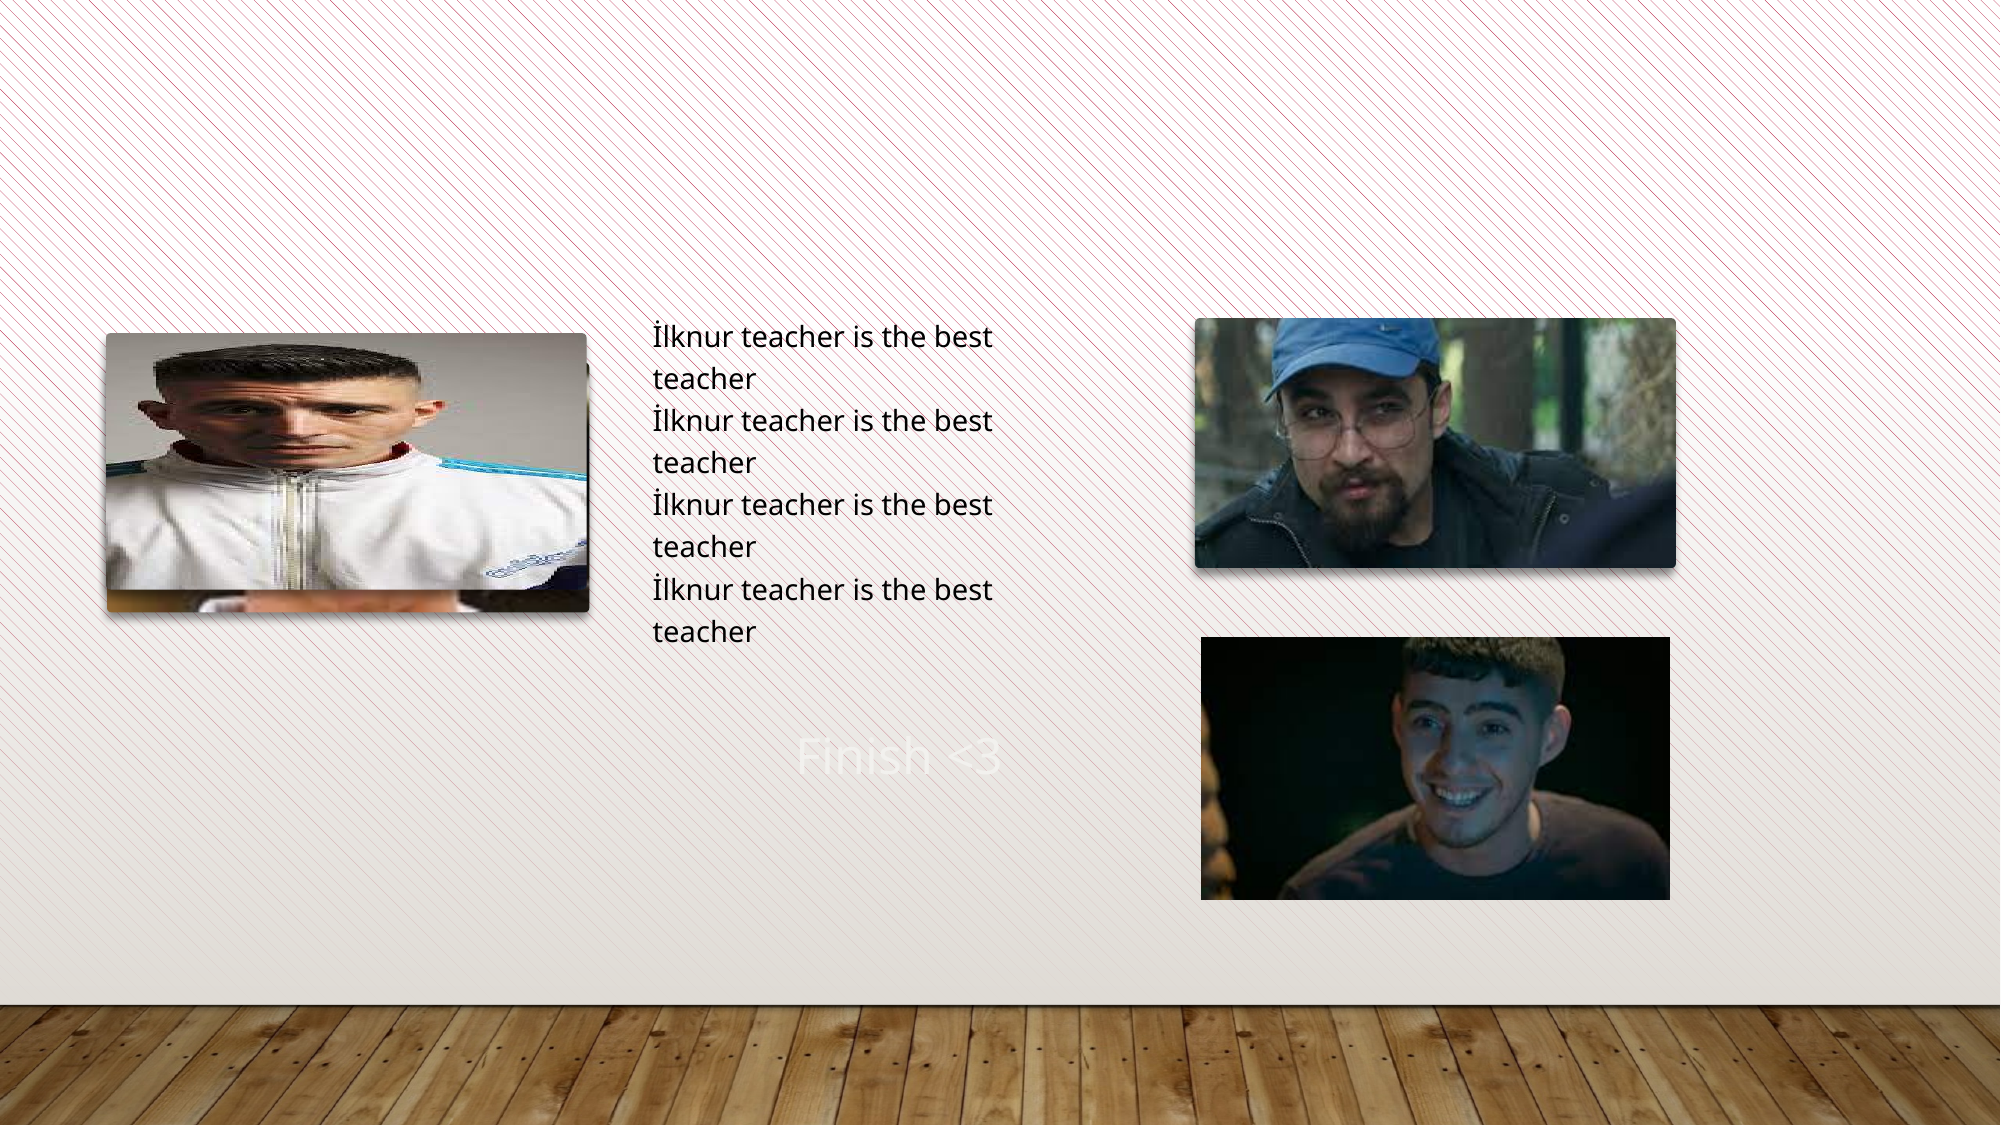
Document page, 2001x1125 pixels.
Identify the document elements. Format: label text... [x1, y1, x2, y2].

picture [105, 332, 590, 613]
picture [1194, 317, 1677, 569]
list İlknur teacher is the best teacher İlknur teacher is the best teacher İlknur teacher is the best teacher İlknur teacher is the best teacher [637, 304, 1120, 900]
picture [1200, 637, 1670, 901]
picture [0, 1005, 2000, 1125]
